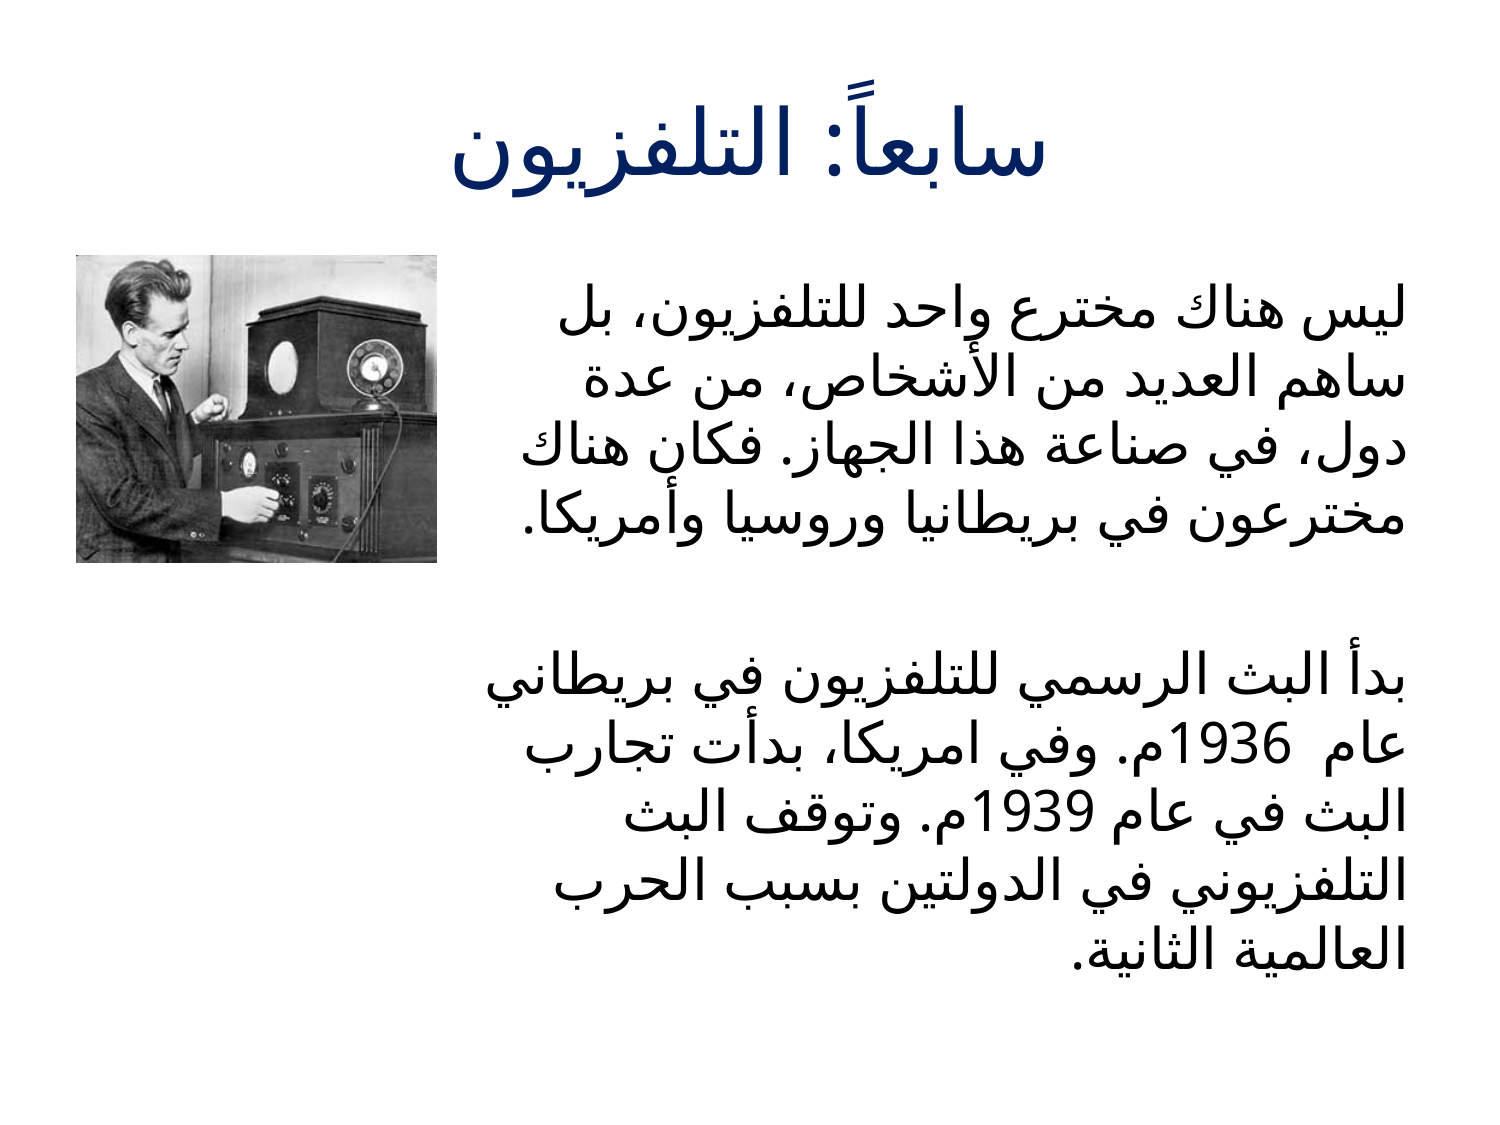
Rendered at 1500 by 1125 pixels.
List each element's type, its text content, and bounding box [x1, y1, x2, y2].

list ليس هناك مخترع واحد للتلفزيون، بل ساهم العديد من الأشخاص، من عدة دول، في صناعة هذا الجهاز. فكان هناك مخترعون في بريطانيا وروسيا وأمريكا. بدأ البث الرسمي للتلفزيون في بريطاني عام 1936م. وفي امريكا، بدأت تجارب البث في عام 1939م. وتوقف البث التلفزيوني في الدولتين بسبب الحرب العالمية الثانية. [454, 262, 1425, 1005]
picture [76, 255, 437, 563]
title سابعاً: التلفزيون [75, 45, 1425, 233]
